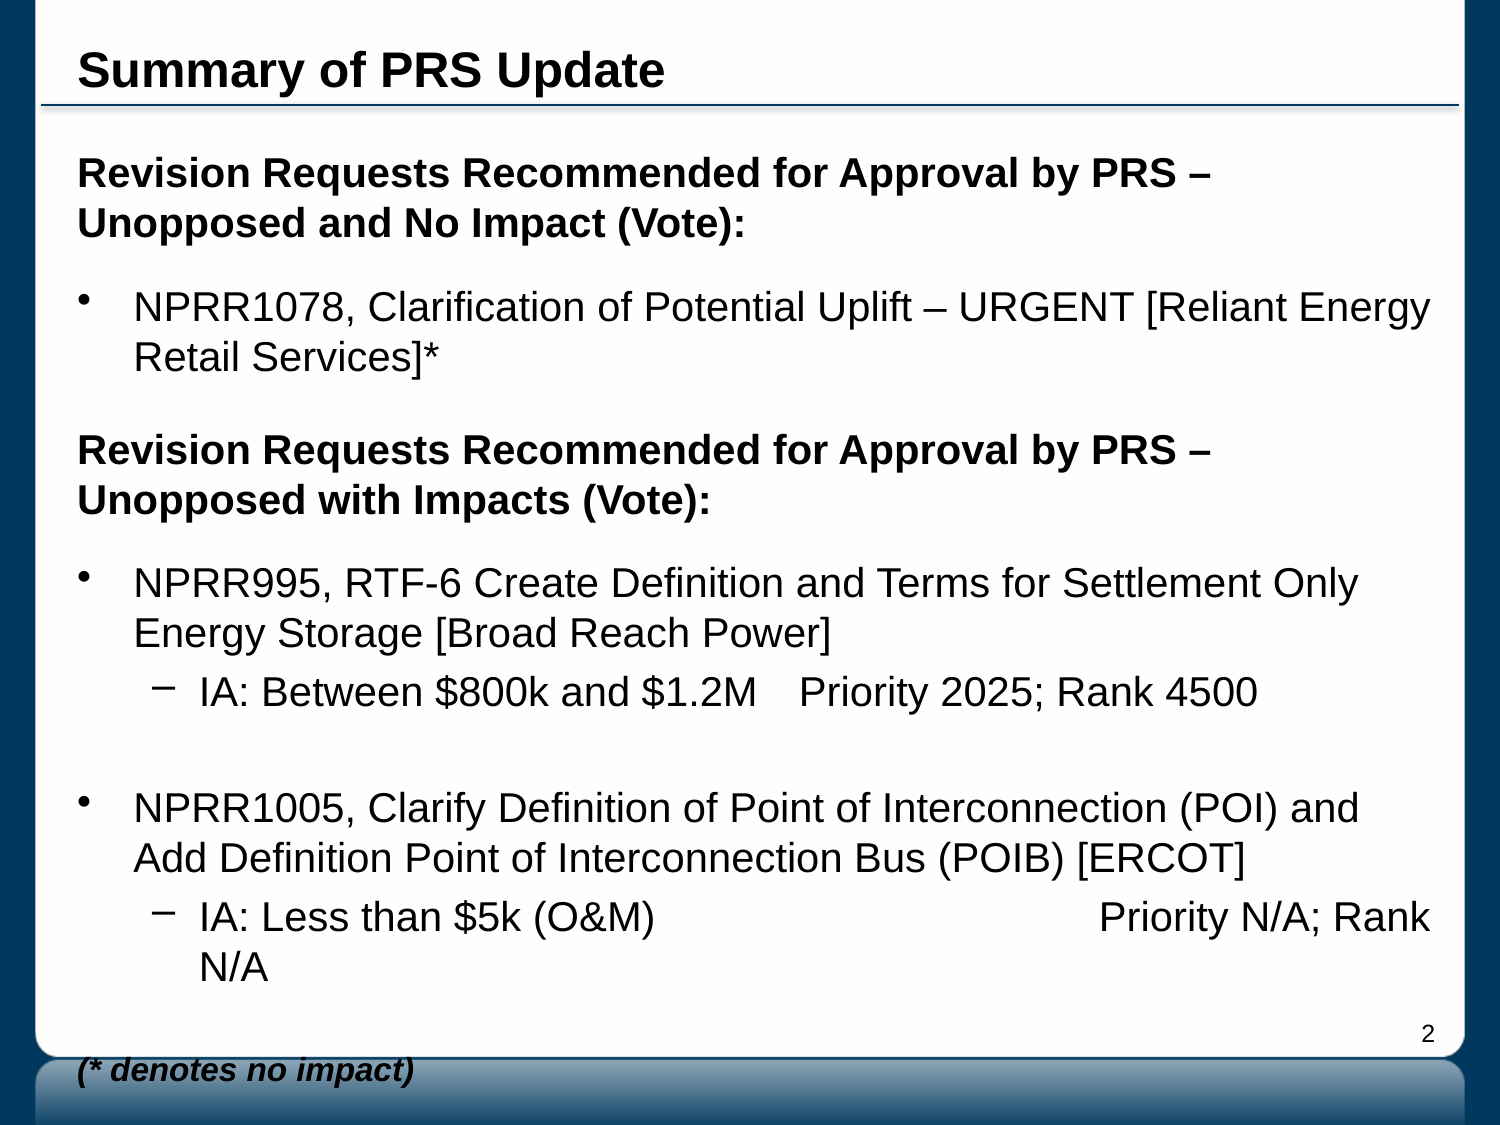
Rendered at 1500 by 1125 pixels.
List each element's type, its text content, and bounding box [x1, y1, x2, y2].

picture [35, 0, 1465, 1125]
title Summary of PRS Update [62, 29, 1450, 106]
text_box Revision Requests Recommended for Approval by PRS – Unopposed and No Impact (Vote): NPRR1078, Clarification of Potential Uplift – URGENT [Reliant Energy Retail Services]* Revision Requests Recommended for Approval by PRS – Unopposed with Impacts (Vote): NPRR995, RTF-6 Create Definition and Terms for Settlement Only Energy Storage [Broad Reach Power] IA: Between $800k and $1.2M Priority 2025; Rank 4500 NPRR1005, Clarify Definition of Point of Interconnection (POI) and Add Definition Point of Interconnection Bus (POIB) [ERCOT] IA: Less than $5k (O&M) Priority N/A; Rank N/A (* denotes no impact) [62, 138, 1450, 1049]
